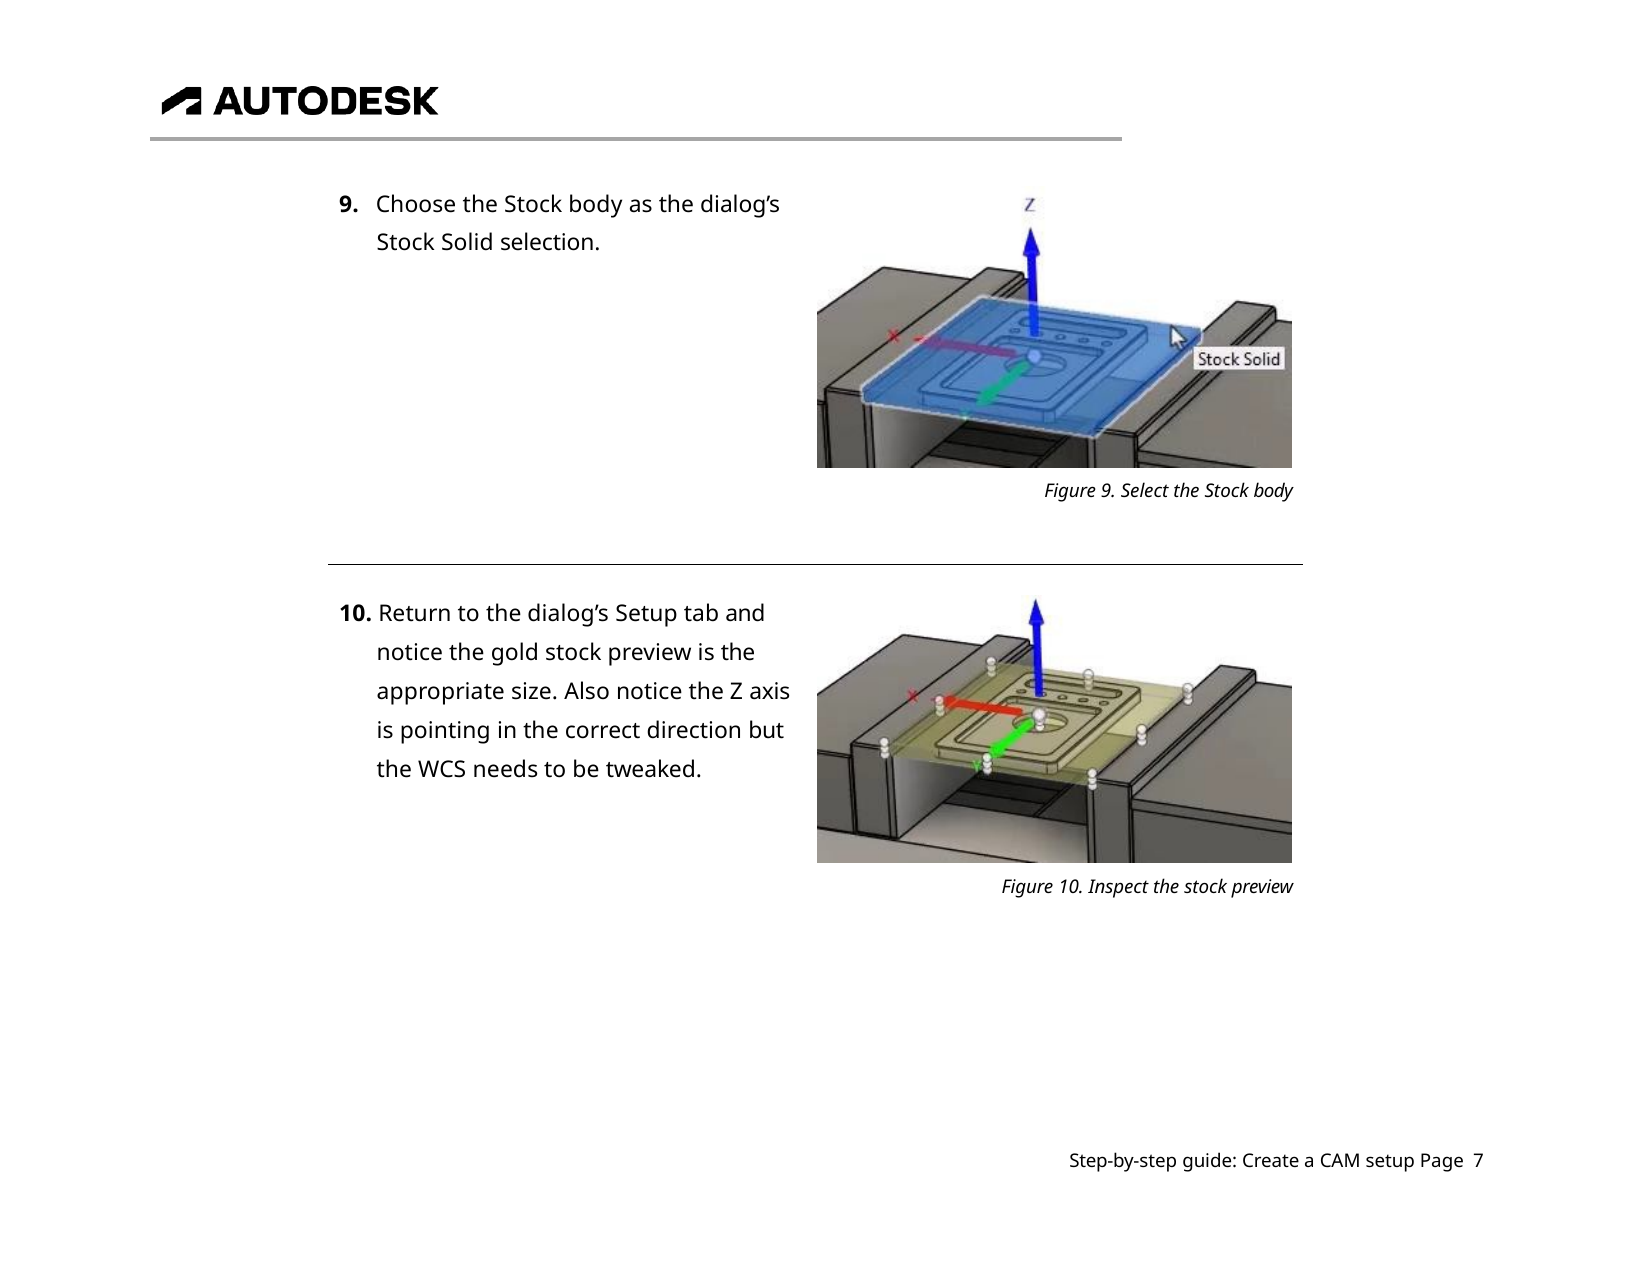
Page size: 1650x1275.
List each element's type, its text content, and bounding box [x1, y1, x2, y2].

picture [161, 86, 439, 115]
picture [817, 186, 1293, 468]
table_header 9. Choose the Stock body as the dialog’s Stock Solid selection. [328, 187, 805, 564]
table_cell Figure 10. Inspect the stock preview [805, 565, 1303, 909]
picture [817, 595, 1293, 864]
table_header Figure 9. Select the Stock body [805, 187, 1303, 564]
table_cell 10. Return to the dialog’s Setup tab and notice the gold stock preview is the appropriate size. Also notice the Z axis is pointing in the correct direction but the WCS needs to be tweaked. [328, 565, 805, 909]
slide_number Step-by-step guide: Create a CAM setup Page 10 [1067, 1145, 1509, 1275]
